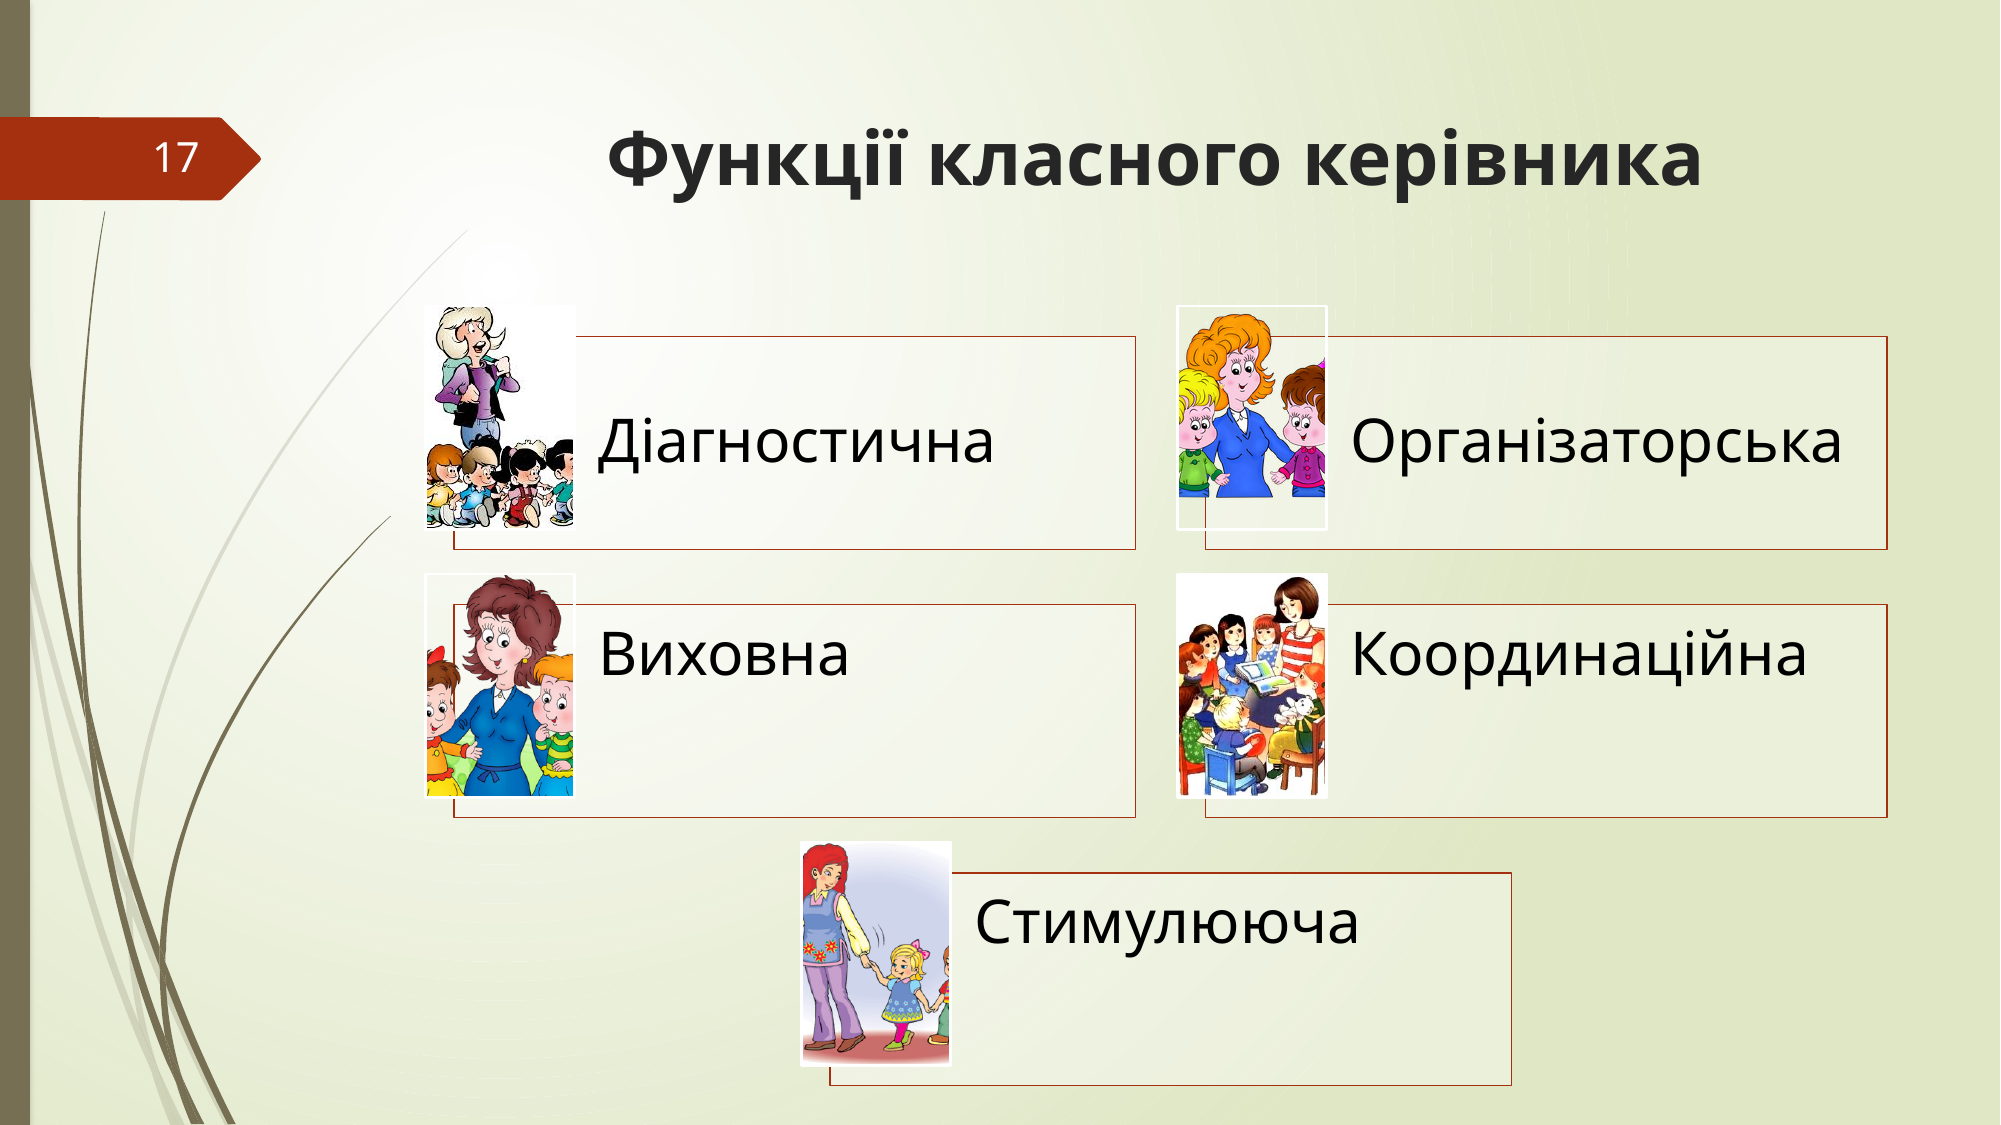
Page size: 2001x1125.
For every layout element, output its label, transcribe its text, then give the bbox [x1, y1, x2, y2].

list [424, 266, 1888, 1125]
title Функції класного керівника [425, 102, 1888, 254]
slide_number 17 [87, 129, 216, 190]
